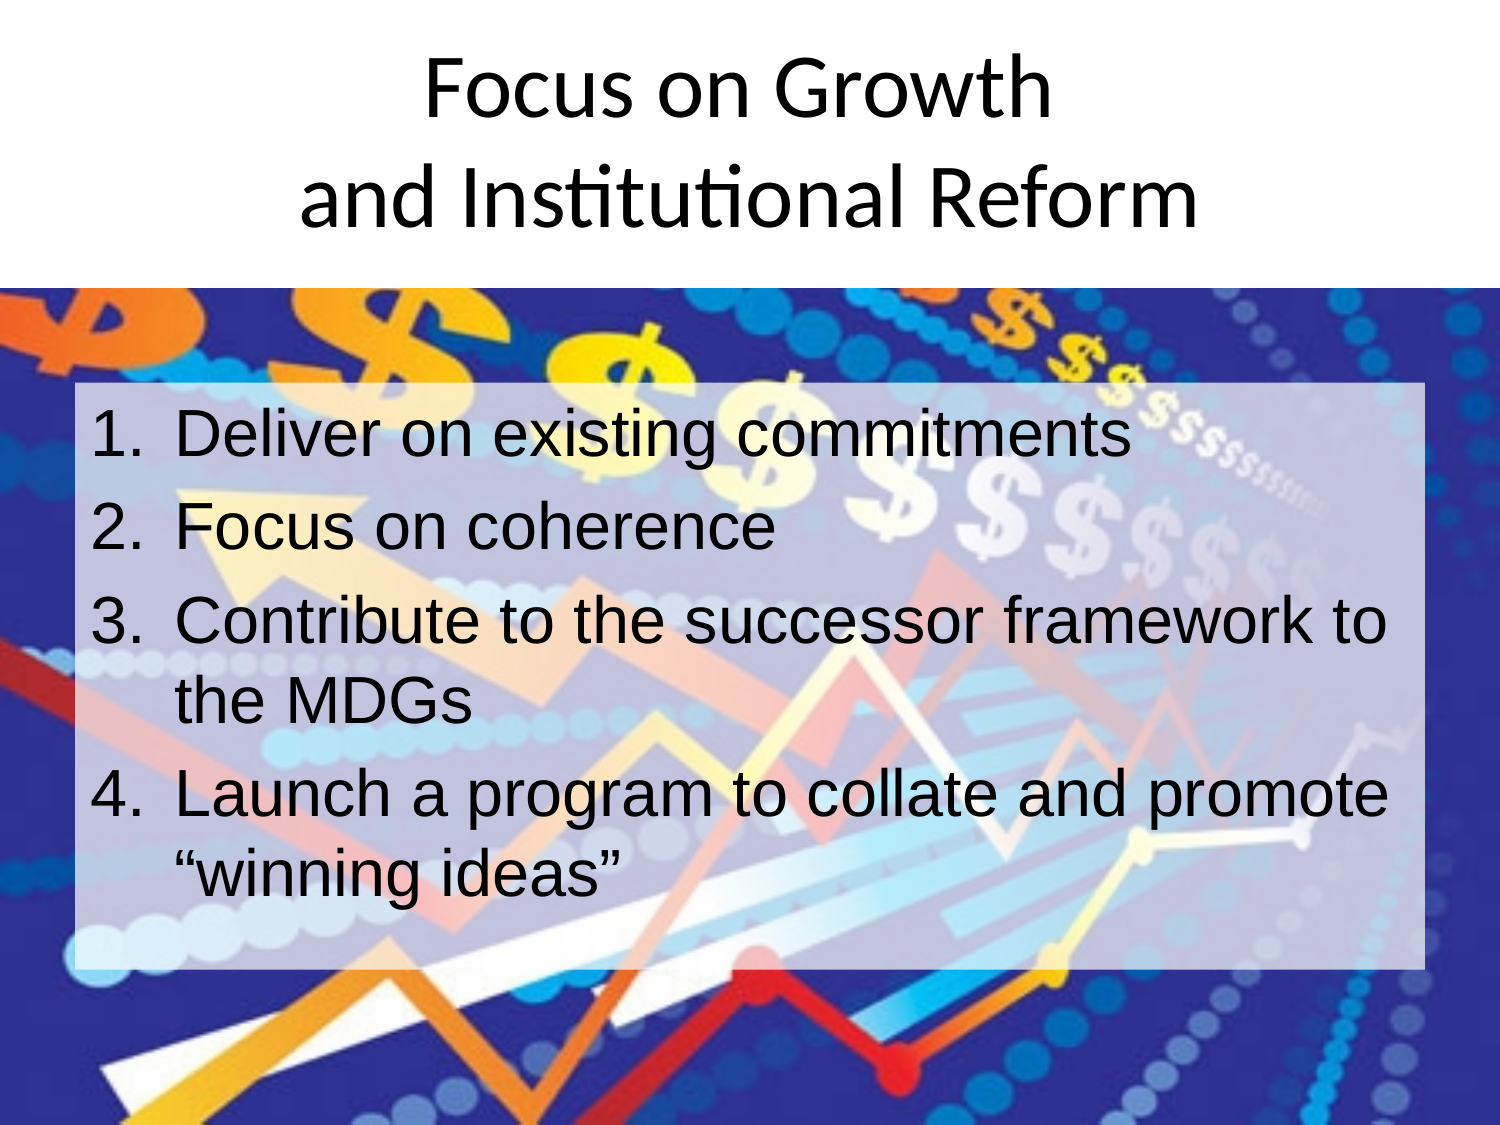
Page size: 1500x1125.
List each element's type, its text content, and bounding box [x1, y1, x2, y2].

picture [0, 288, 1500, 1125]
picture [736, 288, 755, 293]
title Focus on Growth and Institutional Reform [75, 19, 1425, 252]
